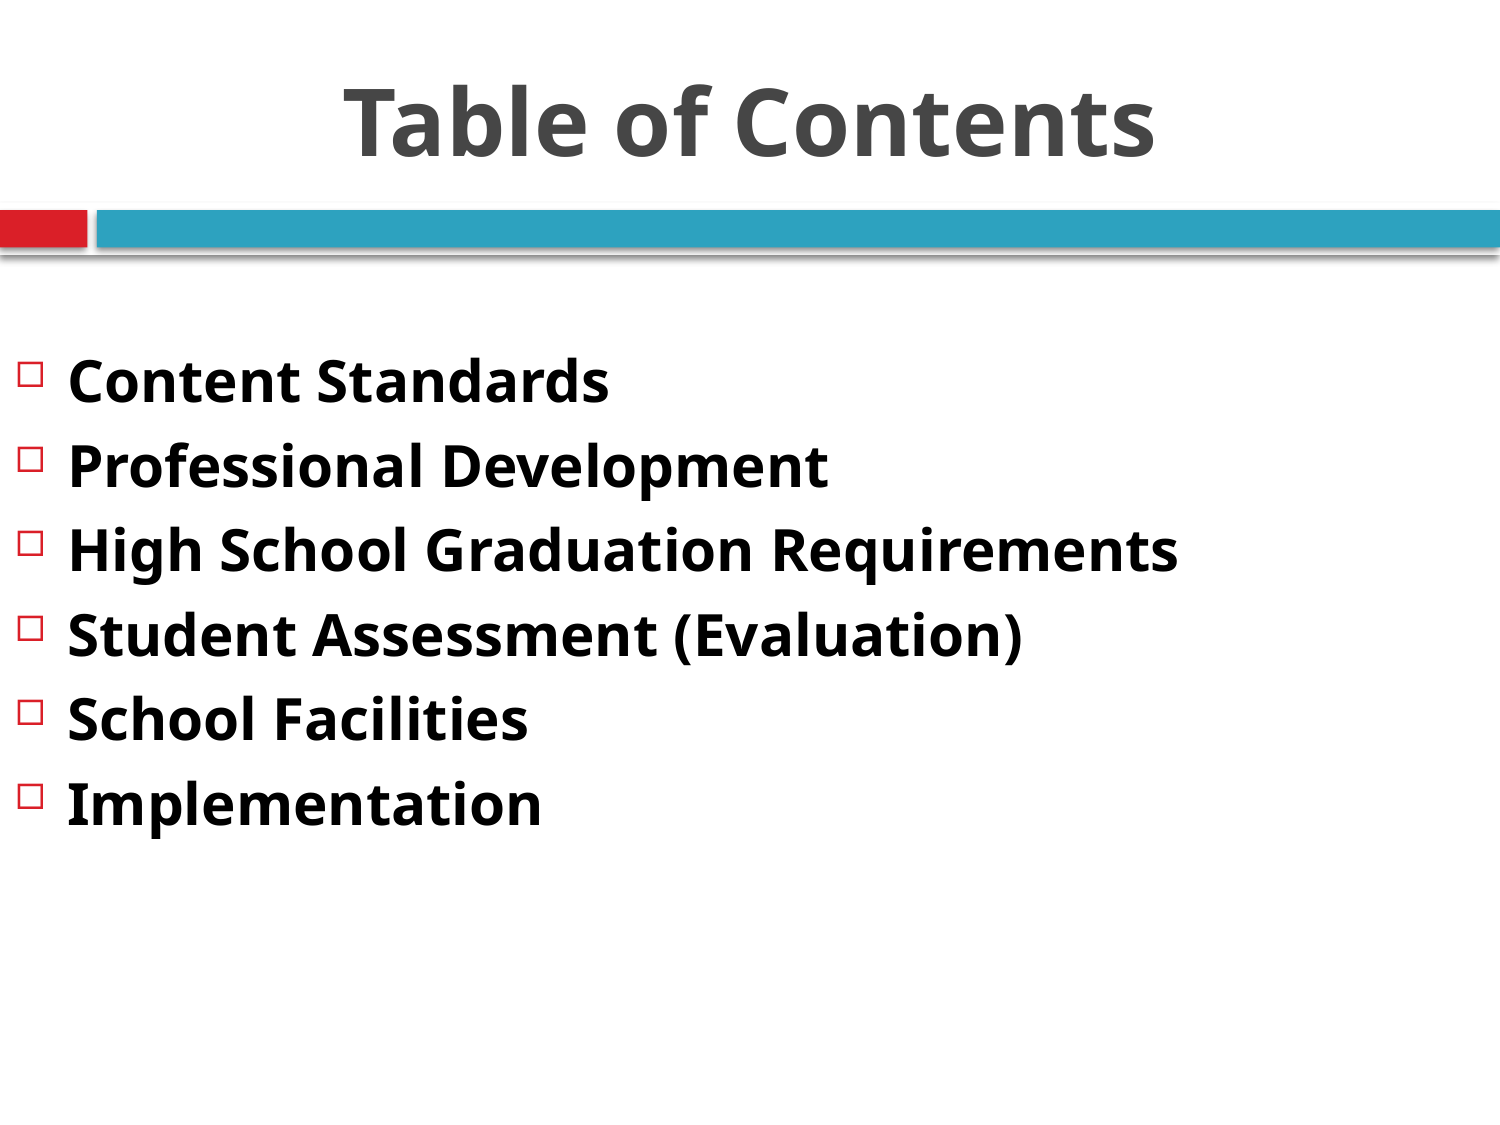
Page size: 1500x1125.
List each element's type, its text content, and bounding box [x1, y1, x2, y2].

list Content Standards Professional Development High School Graduation Requirements Student Assessment (Evaluation) School Facilities Implementation [0, 249, 1500, 1125]
title Table of Contents [0, 24, 1500, 213]
